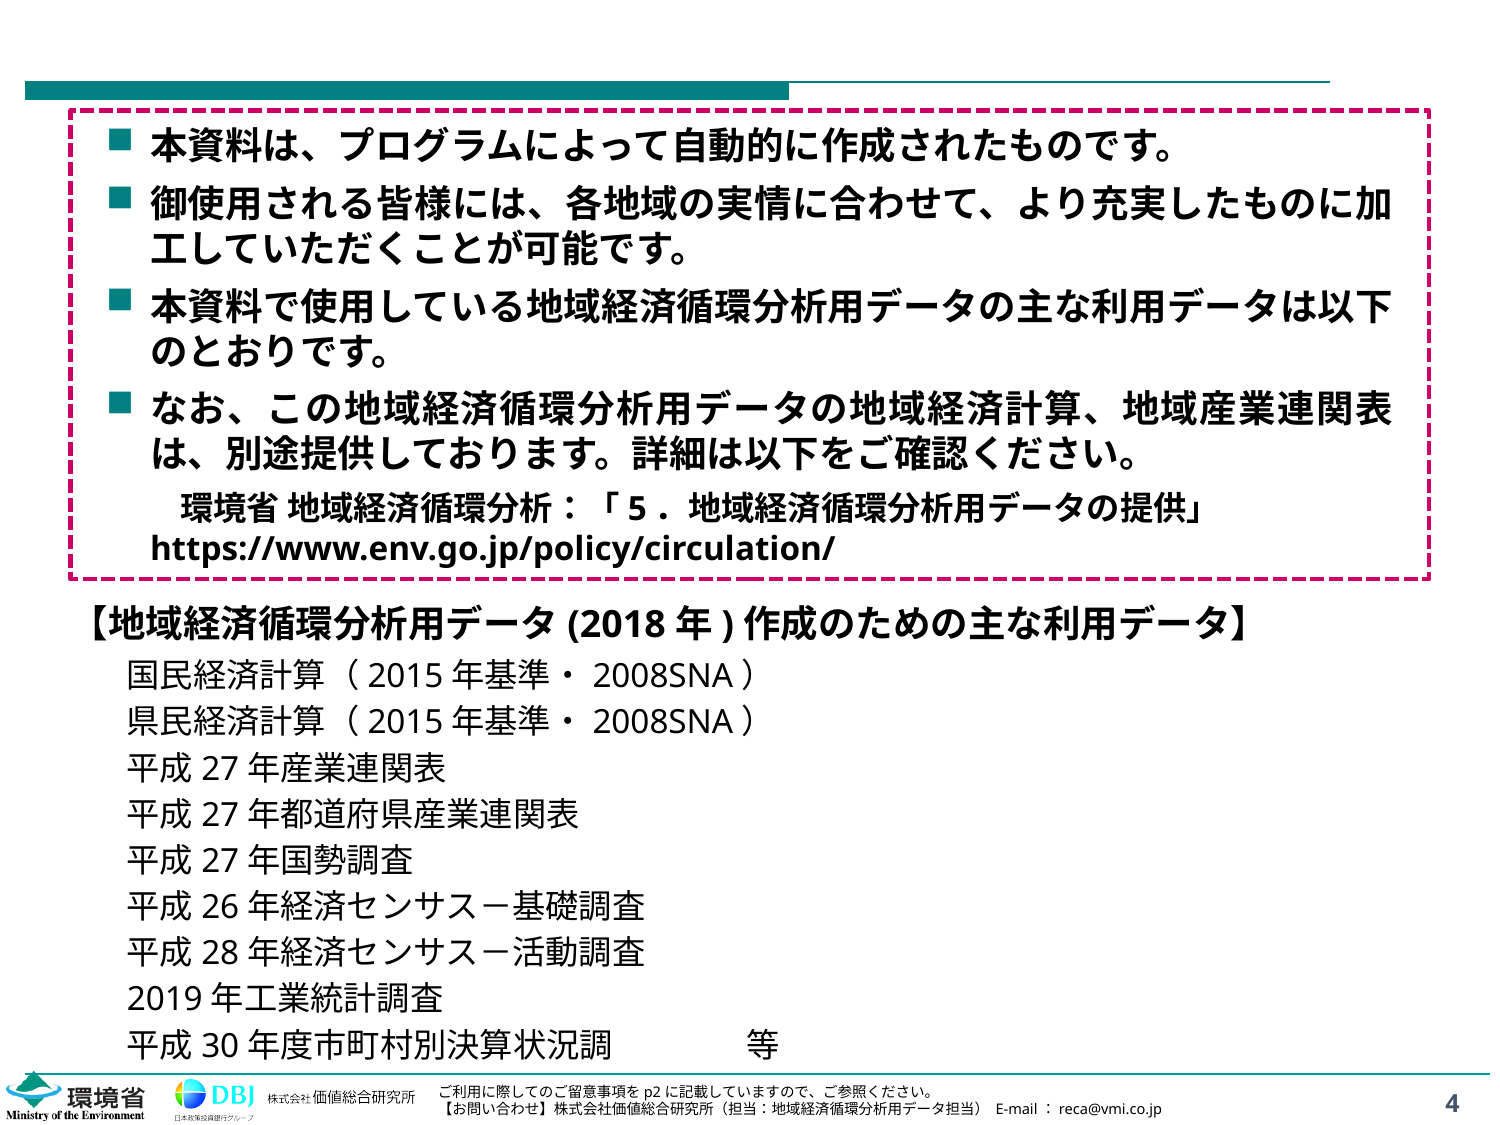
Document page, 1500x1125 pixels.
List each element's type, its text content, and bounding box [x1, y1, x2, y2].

text_box 【地域経済循環分析用データ(2018年)作成のための主な利用データ】 [56, 592, 1432, 652]
picture [2, 1071, 148, 1125]
picture [171, 1075, 419, 1125]
text_box 本資料は、プログラムによって自動的に作成されたものです。 御使用される皆様には、各地域の実情に合わせて、より充実したものに加工していただくことが可能です。 本資料で使用している地域経済循環分析用データの主な利用データは以下のとおりです。 なお、この地域経済循環分析用データの地域経済計算、地域産業連関表は、別途提供しております。詳細は以下をご確認ください。 環境省 地域経済循環分析：「5．地域経済循環分析用データの提供」 https://www.env.go.jp/policy/circulation/ [70, 110, 1430, 580]
text_box 国民経済計算（2015年基準・2008SNA） 県民経済計算（2015年基準・2008SNA） 平成27年産業連関表 平成27年都道府県産業連関表 平成27年国勢調査 平成26年経済センサス－基礎調査 平成28年経済センサス－活動調査 2019年工業統計調査 平成30年度市町村別決算状況調 等 [112, 646, 1175, 1071]
slide_number 4 [1408, 1080, 1497, 1122]
